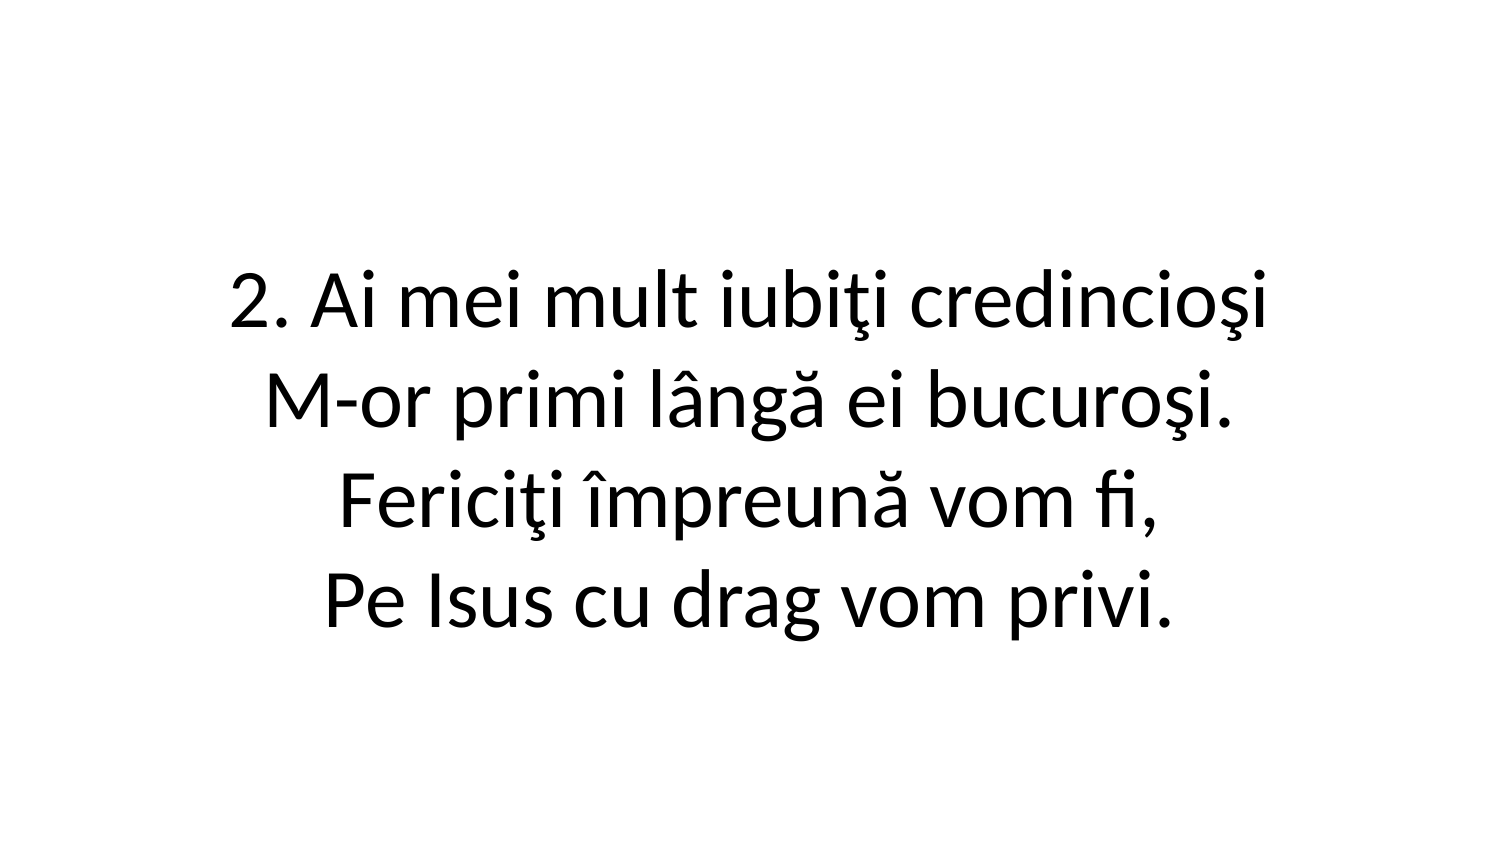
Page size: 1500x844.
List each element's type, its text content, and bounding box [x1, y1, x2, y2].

text_box 2. Ai mei mult iubiţi credincioşi M-or primi lângă ei bucuroşi. Fericiţi împreună vom fi, Pe Isus cu drag vom privi. [214, 192, 1286, 652]
